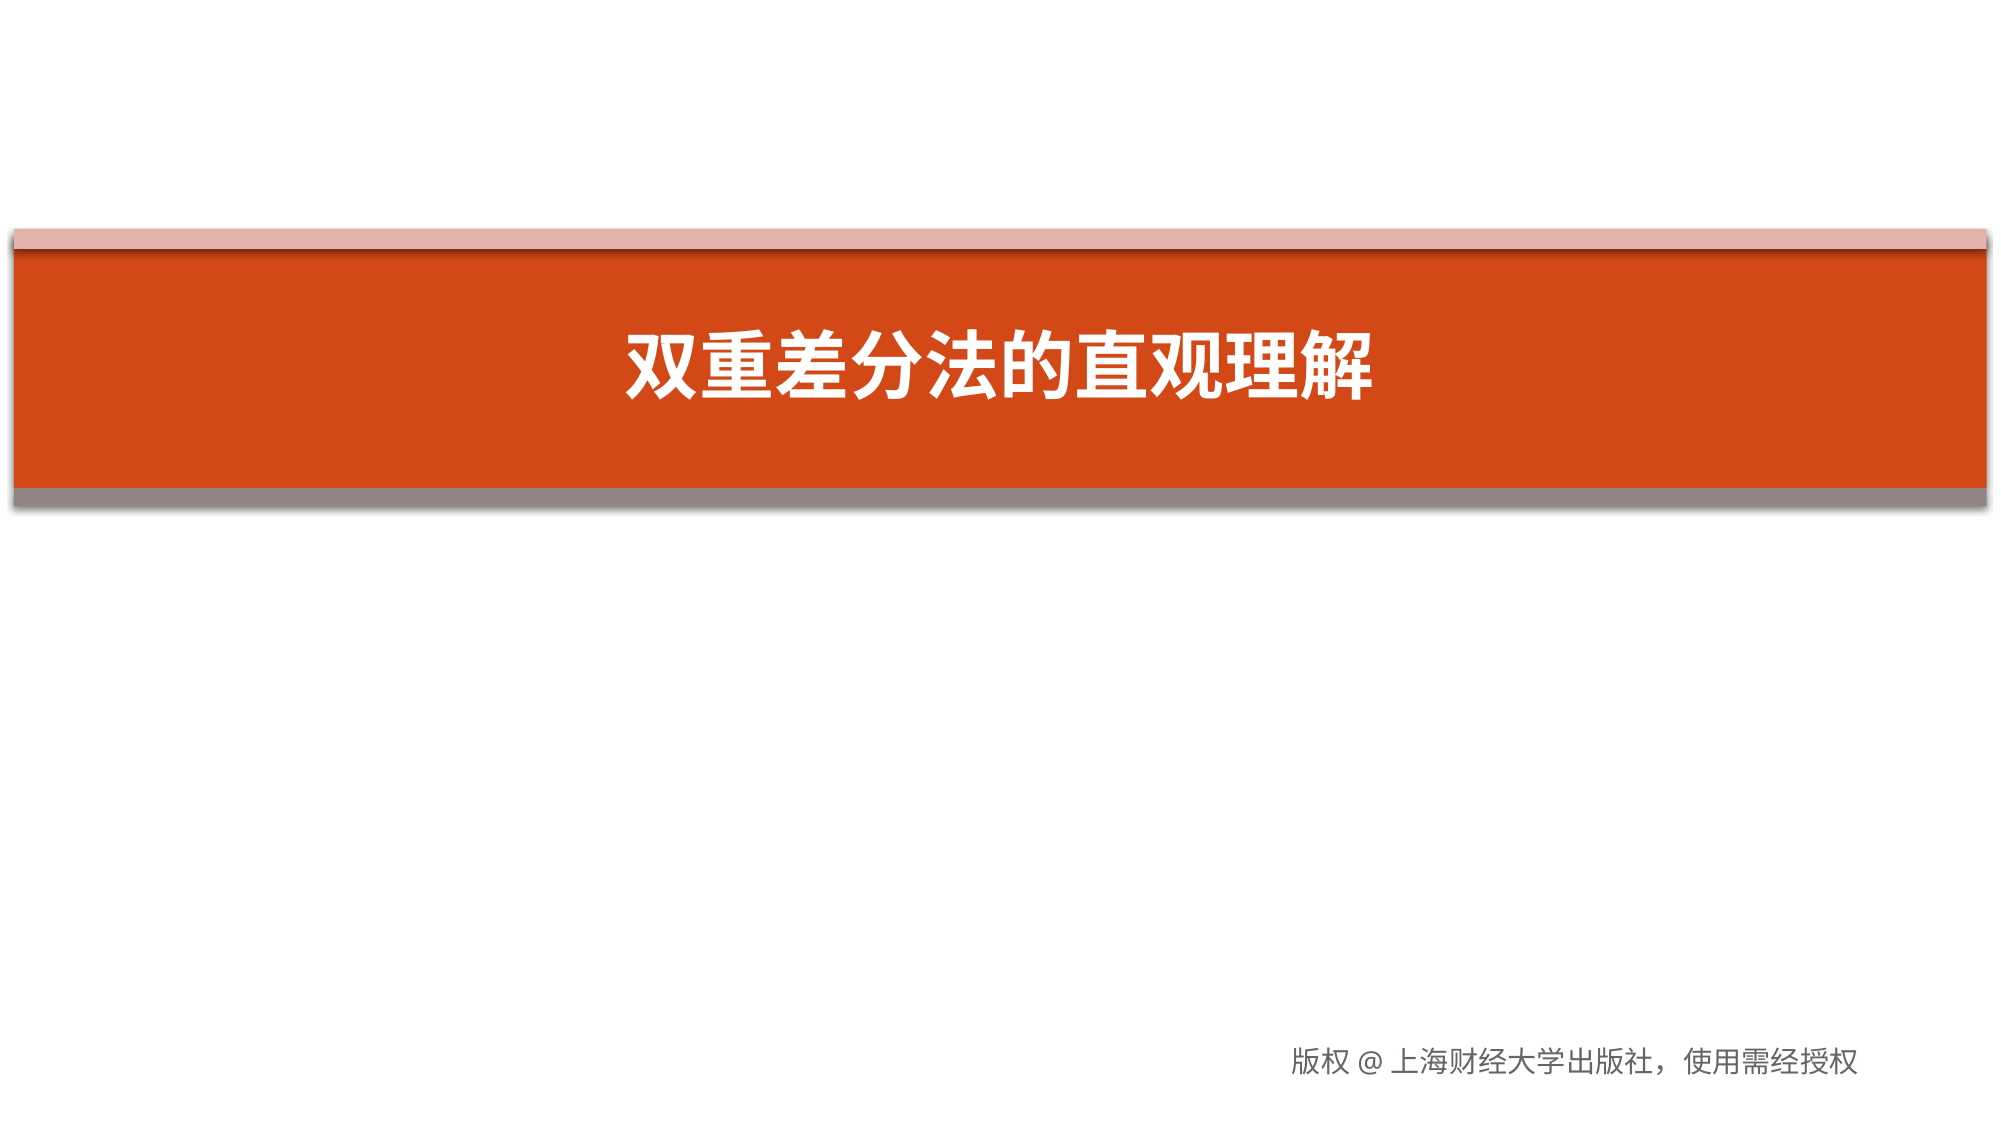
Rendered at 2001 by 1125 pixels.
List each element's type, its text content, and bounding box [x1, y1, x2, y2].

footer 版权@上海财经大学出版社，使用需经授权 [1141, 1022, 2000, 1098]
title 双重差分法的直观理解 [99, 247, 1900, 489]
